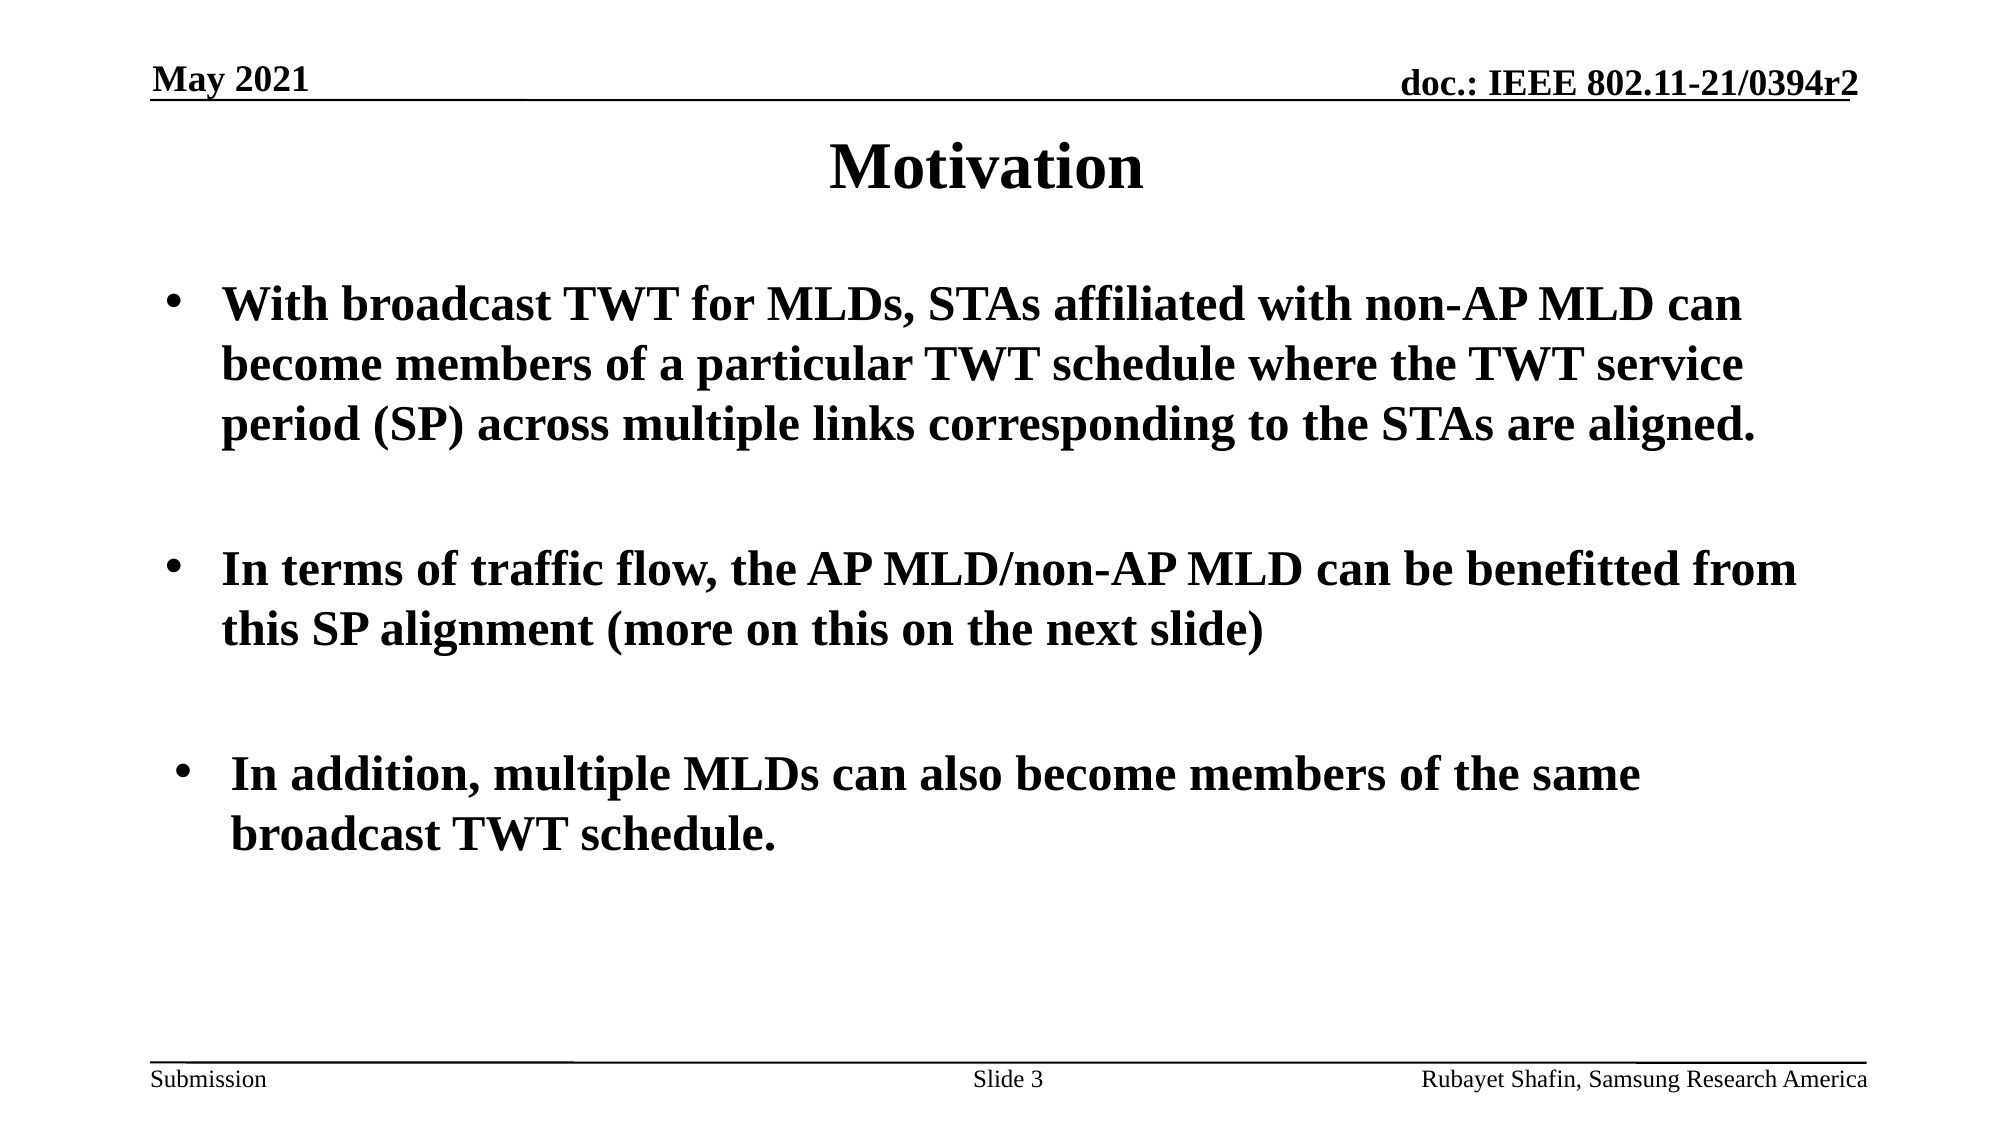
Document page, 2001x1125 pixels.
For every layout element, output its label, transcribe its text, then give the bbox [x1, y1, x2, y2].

list With broadcast TWT for MLDs, STAs affiliated with non-AP MLD can become members of a particular TWT schedule where the TWT service period (SP) across multiple links corresponding to the STAs are aligned. In terms of traffic flow, the AP MLD/non-AP MLD can be benefitted from this SP alignment (more on this on the next slide) In addition, multiple MLDs can also become members of the same broadcast TWT schedule. [149, 262, 1850, 1013]
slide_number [152, 54, 563, 100]
slide_number Slide 3 [950, 1061, 1067, 1123]
title Motivation [137, 74, 1838, 250]
footer Rubayet Shafin, Samsung Research America [1171, 1061, 1869, 1093]
